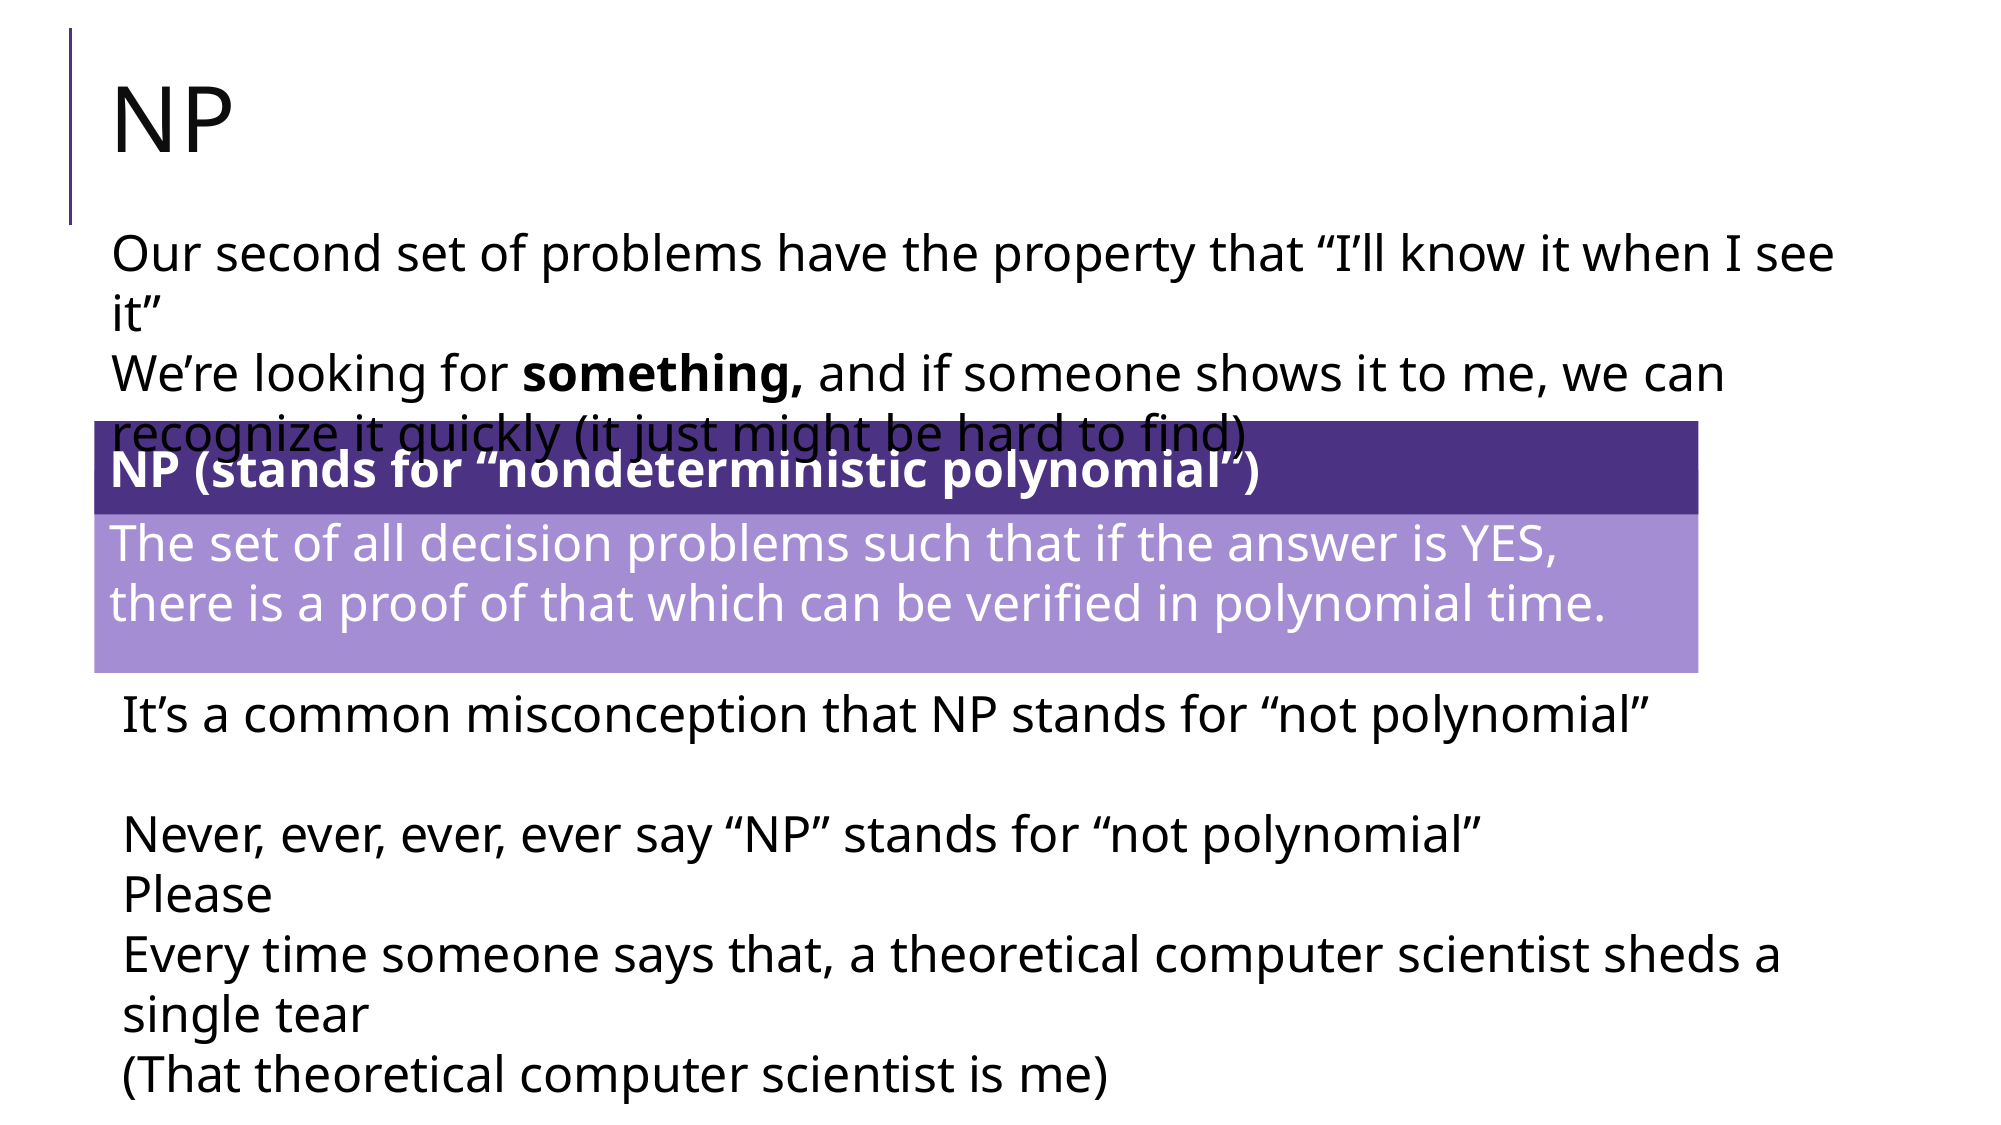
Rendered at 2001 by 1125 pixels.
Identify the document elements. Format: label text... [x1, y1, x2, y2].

text_box It’s a common misconception that NP stands for “not polynomial” Never, ever, ever, ever say “NP” stands for “not polynomial” Please Every time someone says that, a theoretical computer scientist sheds a single tear (That theoretical computer scientist is me) [107, 675, 1930, 1125]
title NP [94, 43, 1930, 210]
text_box Our second set of problems have the property that “I’ll know it when I see it” We’re looking for something, and if someone shows it to me, we can recognize it quickly (it just might be hard to find) [96, 213, 1906, 469]
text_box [94, 420, 1699, 674]
